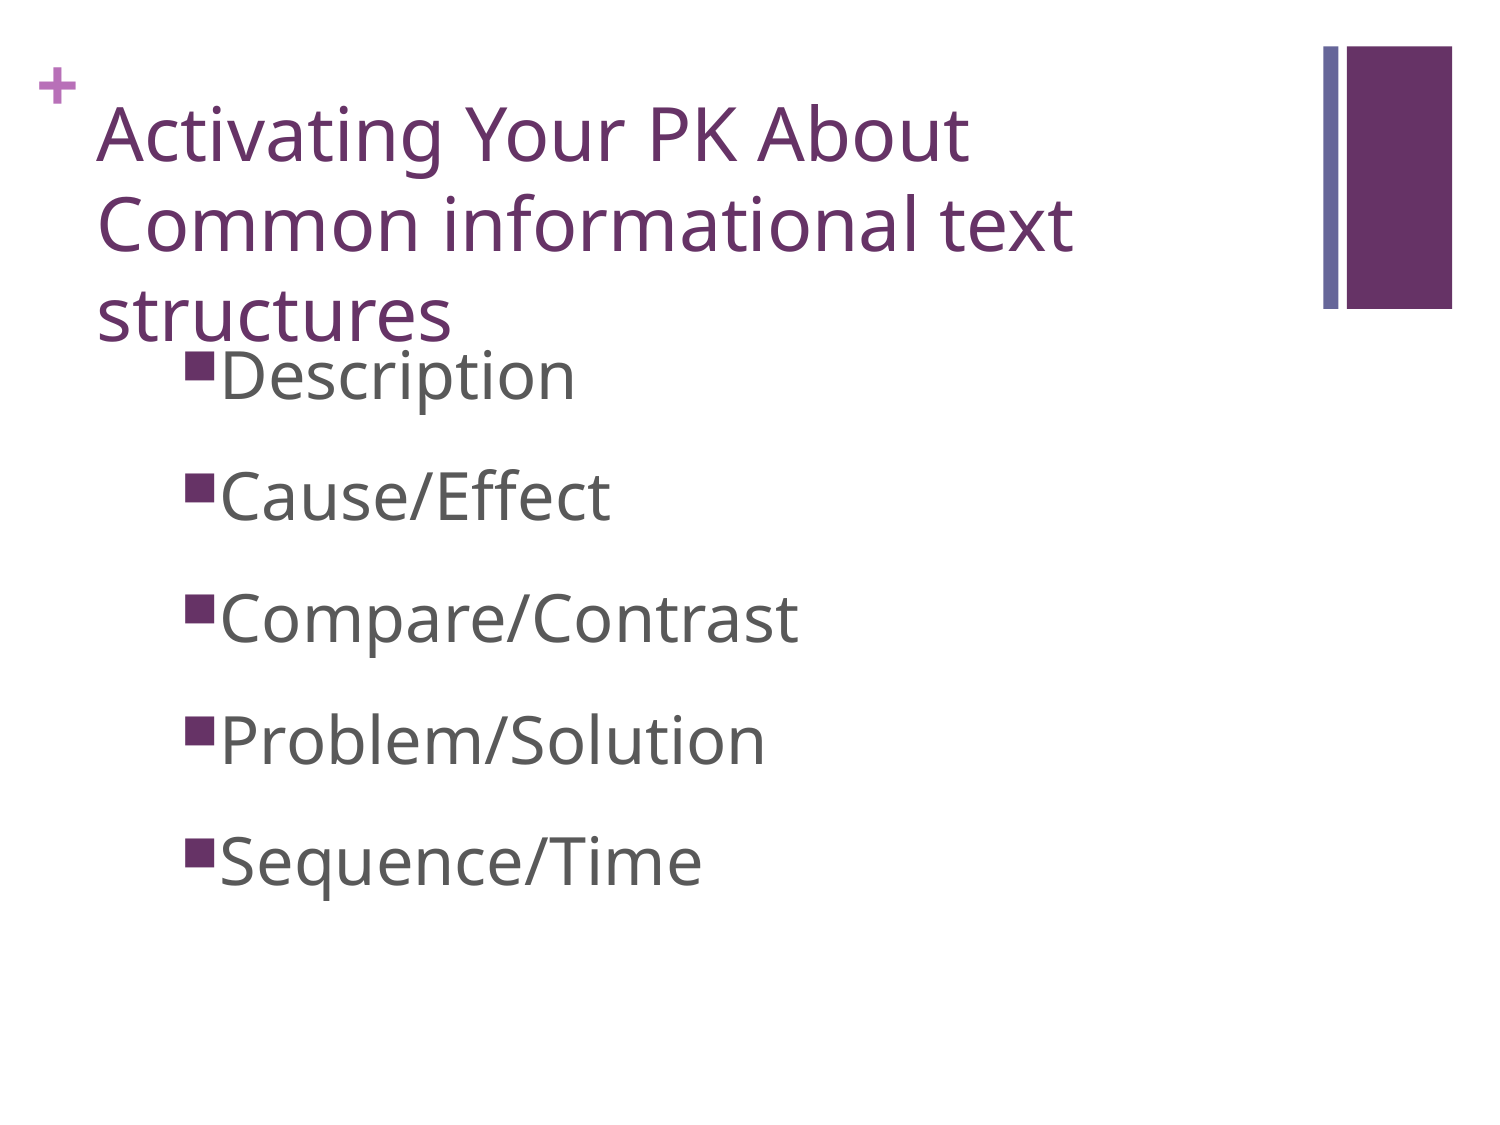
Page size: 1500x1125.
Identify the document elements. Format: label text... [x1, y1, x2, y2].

title Activating Your PK About Common informational text structures [81, 79, 1322, 263]
list Description Cause/Effect Compare/Contrast Problem/Solution Sequence/Time [166, 324, 1406, 1005]
